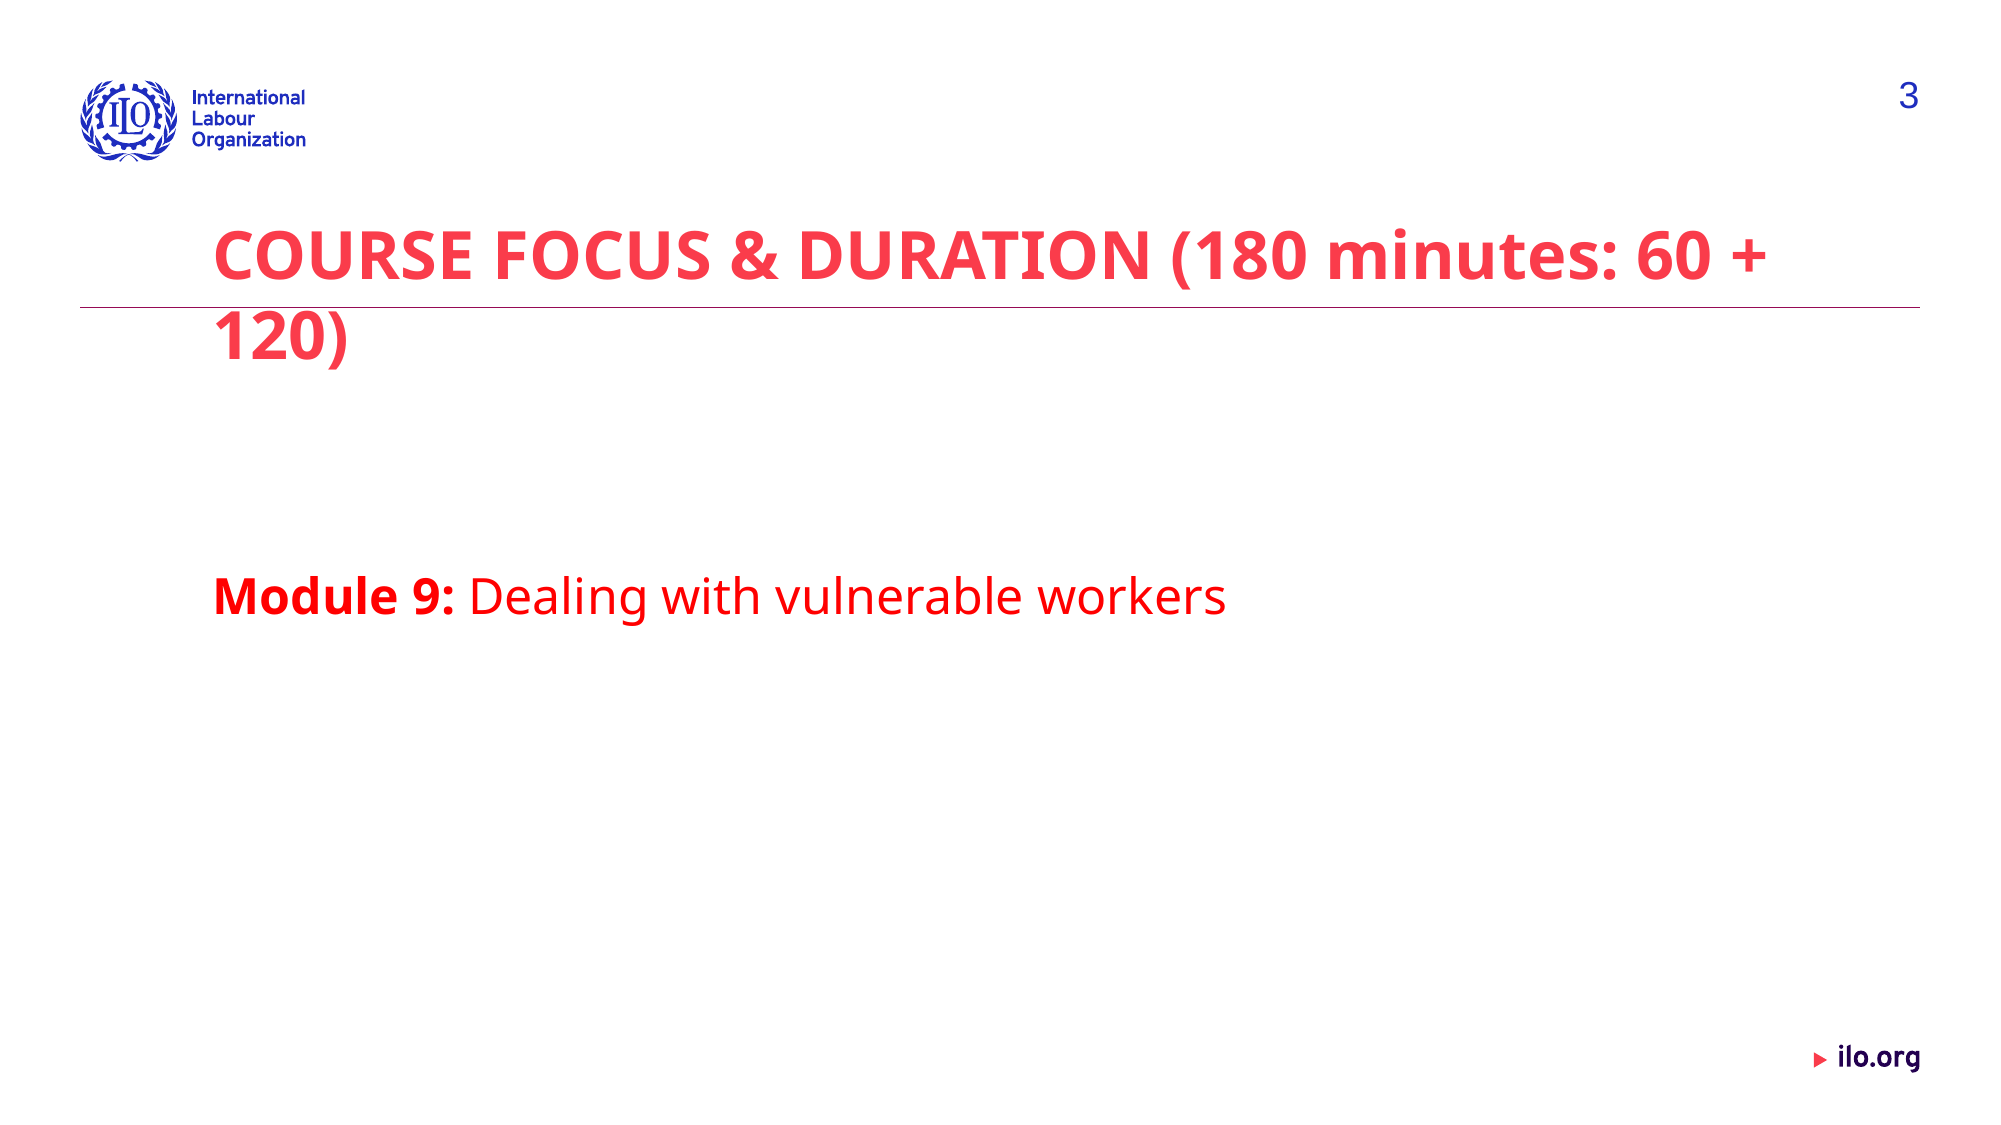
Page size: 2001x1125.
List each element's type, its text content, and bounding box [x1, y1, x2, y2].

text_box COURSE FOCUS & DURATION (180 minutes: 60 + 120) [197, 205, 1937, 381]
text_box Module 9: Dealing with vulnerable workers [197, 496, 1831, 692]
slide_number 3 [1830, 70, 1920, 119]
